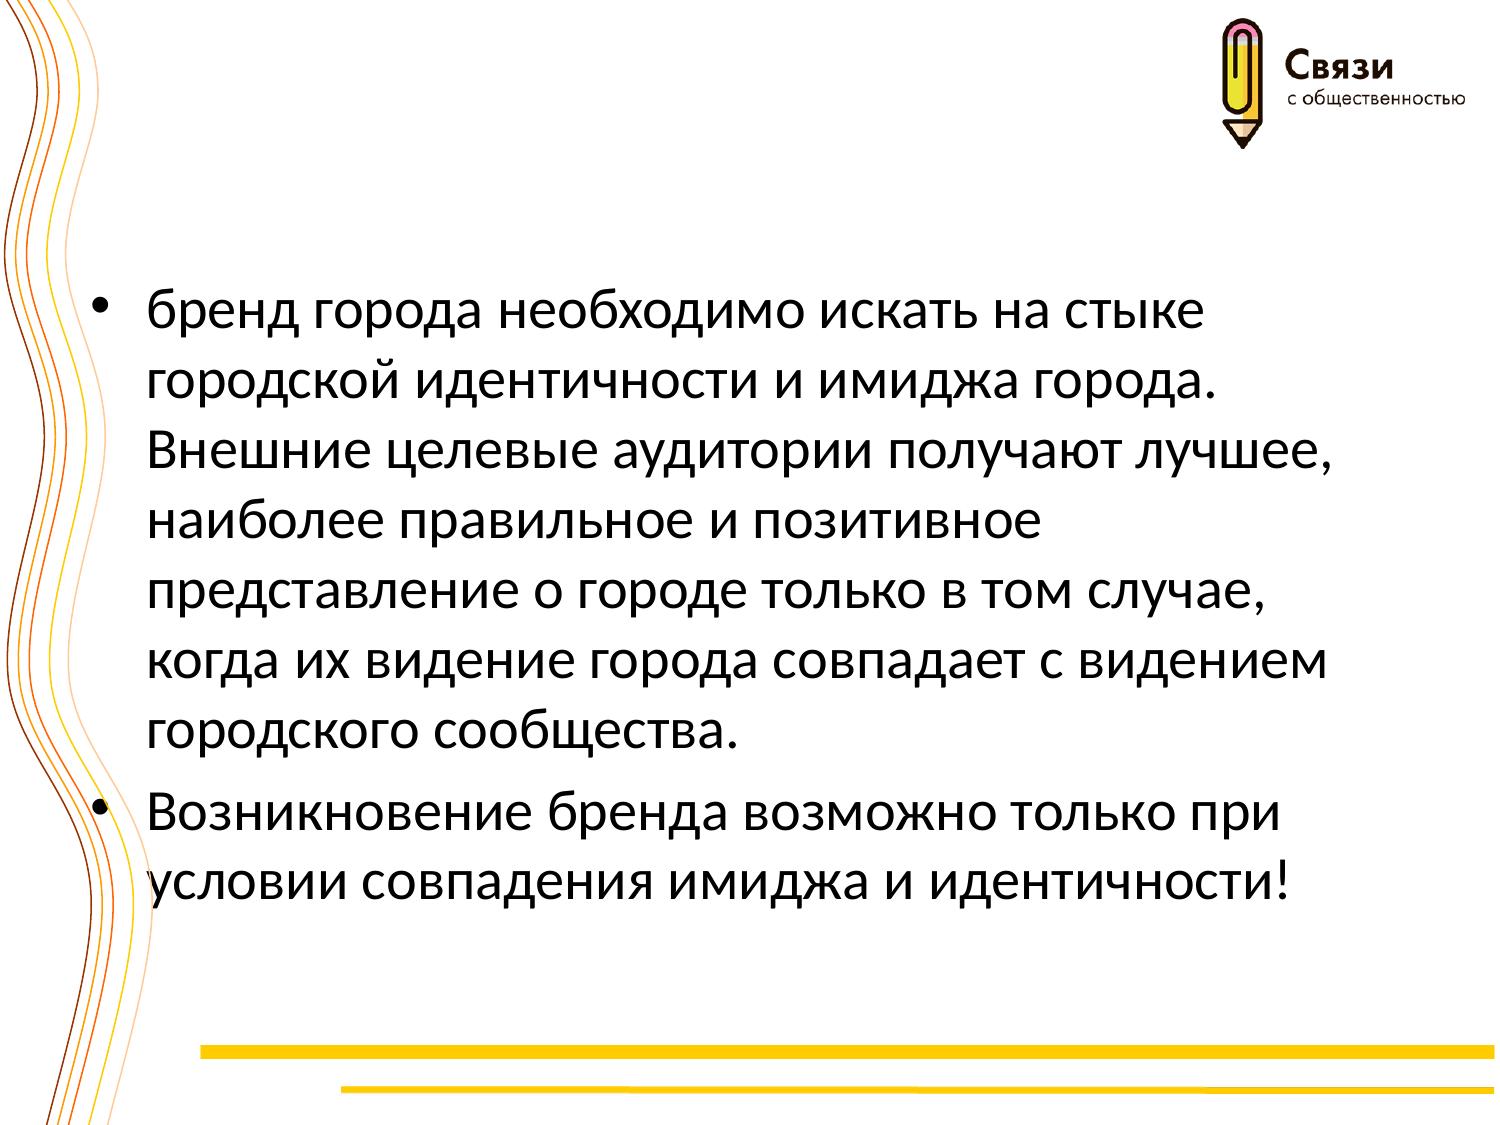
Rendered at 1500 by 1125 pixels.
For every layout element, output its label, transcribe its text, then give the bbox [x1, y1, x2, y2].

picture [1222, 18, 1472, 150]
picture [199, 1045, 1495, 1059]
list бренд города необходимо искать на стыке городской идентичности и имиджа города. Внешние целевые аудитории получают лучшее, наиболее правильное и позитивное представление о городе только в том случае, когда их видение города совпадает с видением городского сообщества. Возникновение бренда возможно только при условии совпадения имиджа и идентичности! [213, 262, 1425, 1005]
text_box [4, 0, 207, 1125]
picture [339, 1086, 1495, 1095]
